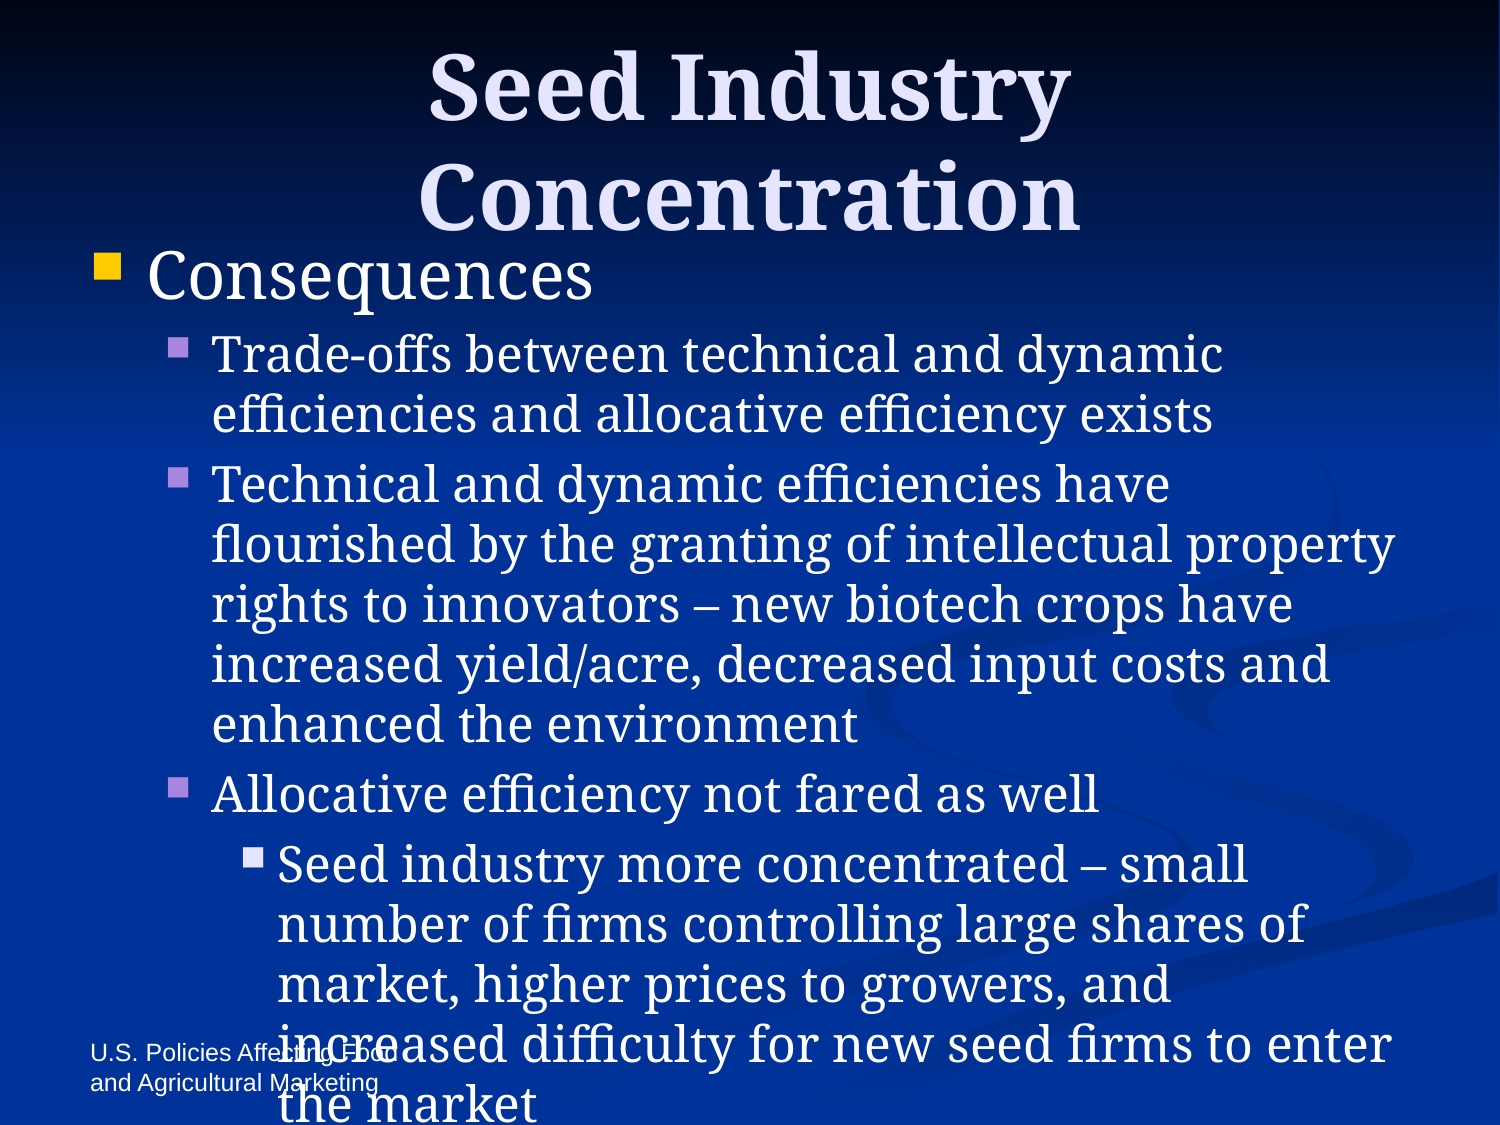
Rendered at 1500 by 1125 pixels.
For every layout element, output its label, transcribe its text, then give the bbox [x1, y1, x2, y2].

list Consequences Trade-offs between technical and dynamic efficiencies and allocative efficiency exists Technical and dynamic efficiencies have flourished by the granting of intellectual property rights to innovators – new biotech crops have increased yield/acre, decreased input costs and enhanced the environment Allocative efficiency not fared as well Seed industry more concentrated – small number of firms controlling large shares of market, higher prices to growers, and increased difficulty for new seed firms to enter the market [74, 224, 1426, 1006]
slide_number U.S. Policies Affecting Food and Agricultural Marketing [74, 1025, 426, 1104]
title Seed Industry Concentration [74, 44, 1426, 224]
